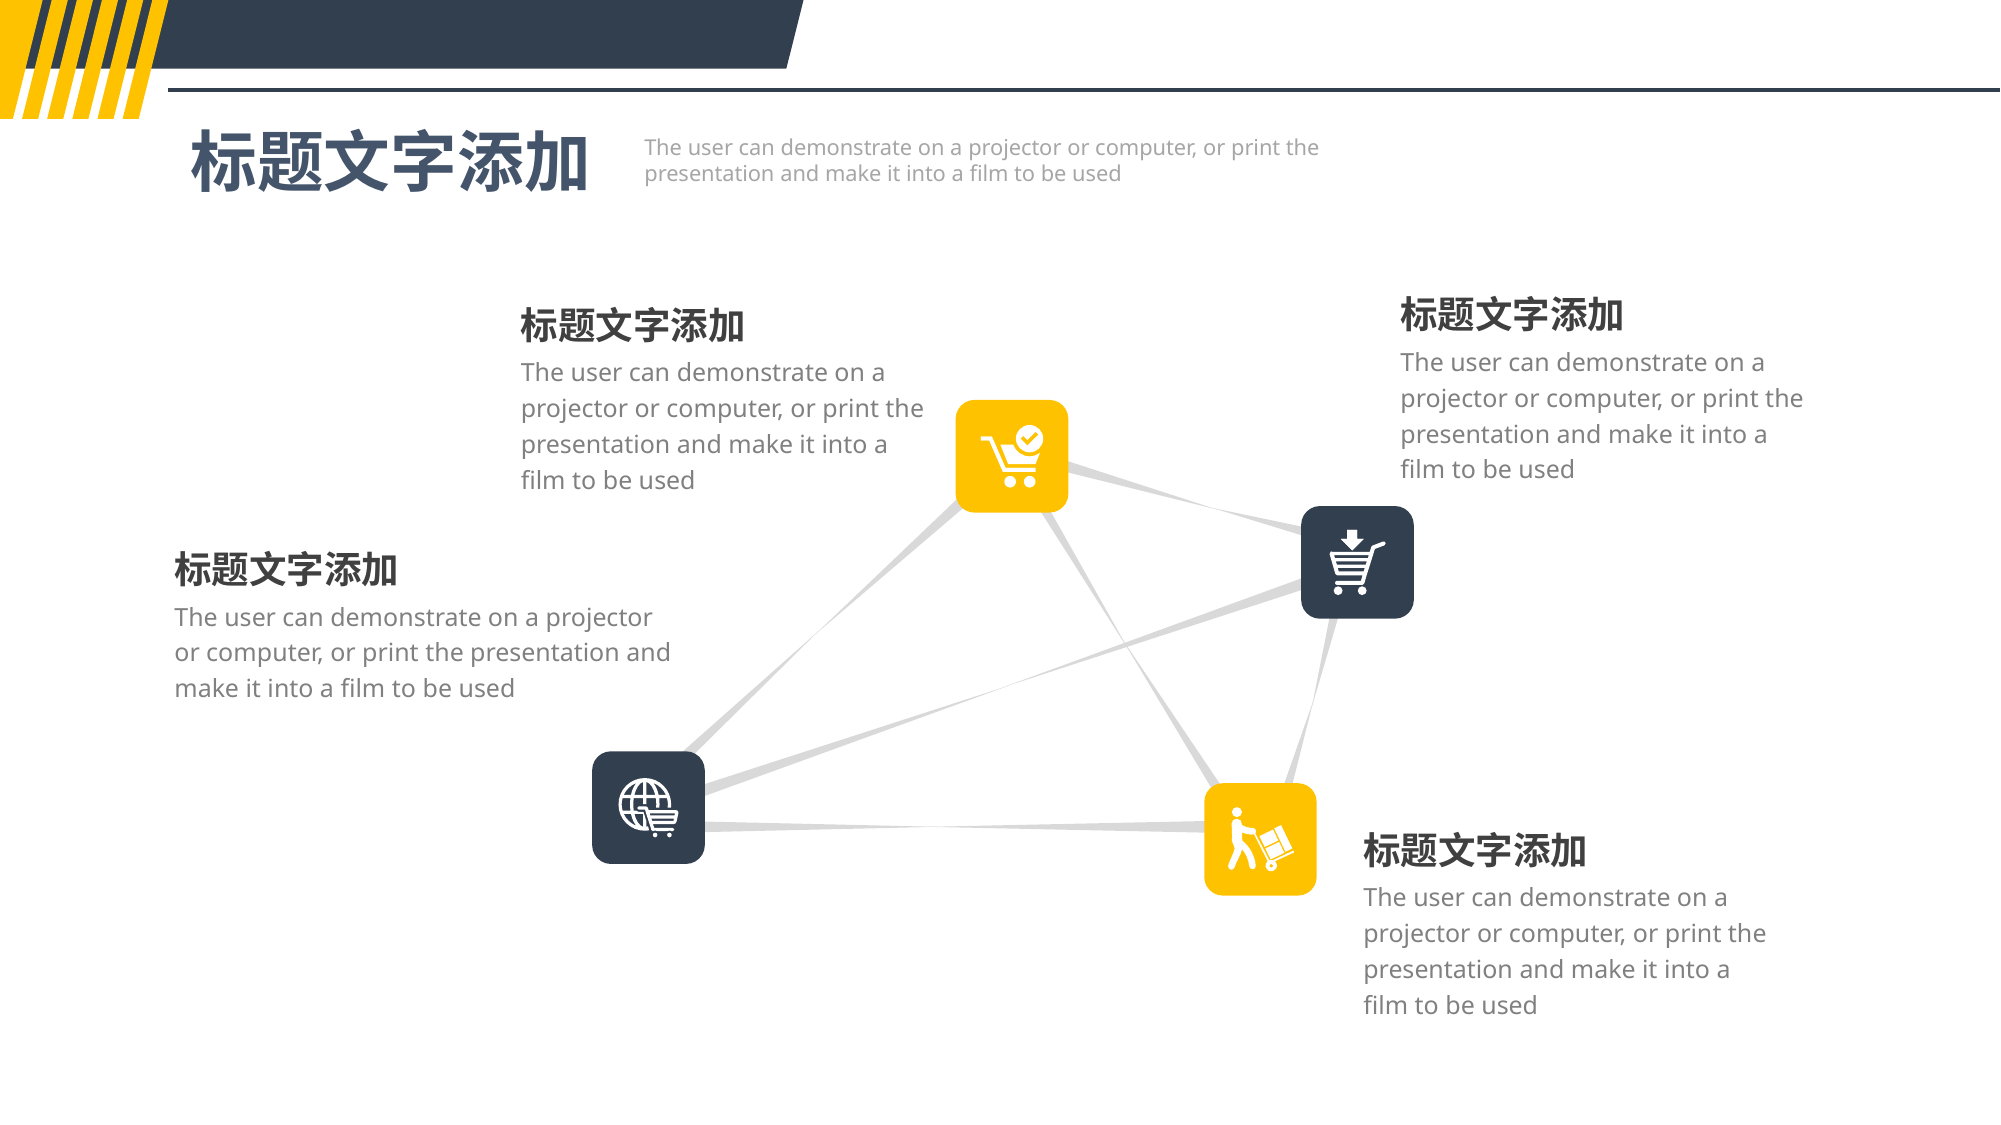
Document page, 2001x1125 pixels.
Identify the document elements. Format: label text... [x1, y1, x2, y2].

text_box 标题文字添加 [175, 112, 606, 207]
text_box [1385, 275, 1831, 494]
text_box The user can demonstrate on a projector or computer, or print the presentation and make it into a film to be used [629, 125, 1463, 194]
text_box [169, 0, 805, 70]
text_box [0, 0, 169, 119]
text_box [592, 399, 1414, 896]
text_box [1348, 810, 1794, 1030]
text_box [506, 285, 951, 501]
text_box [159, 529, 693, 709]
